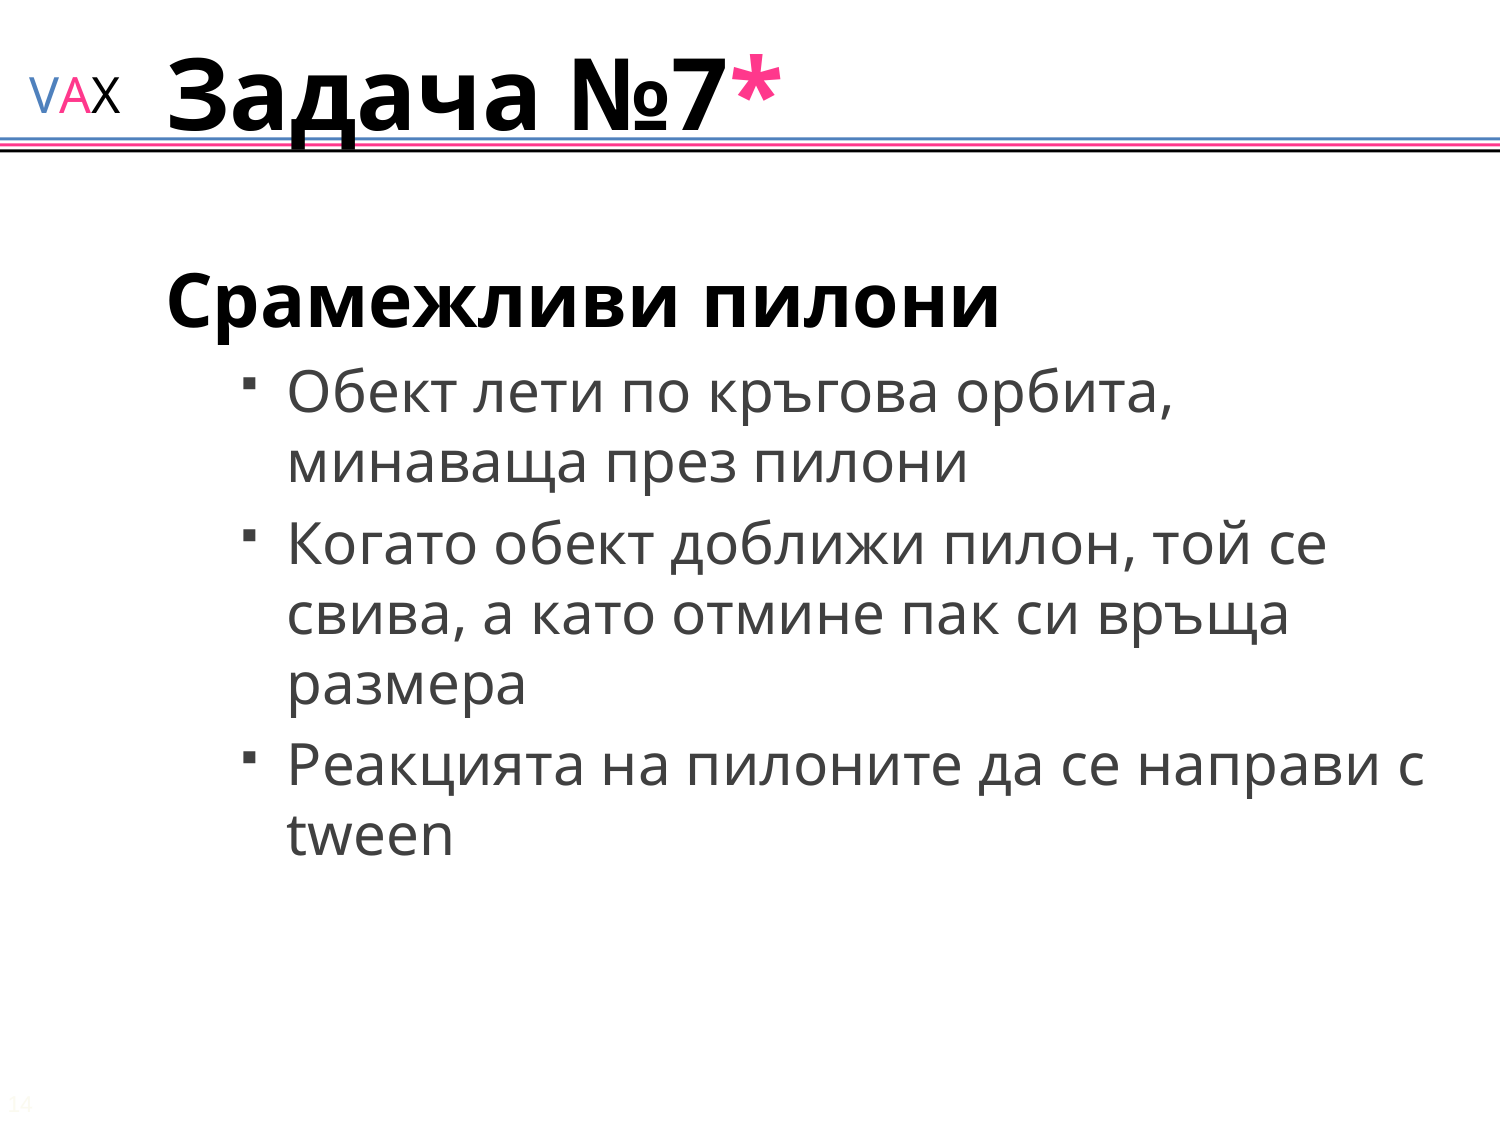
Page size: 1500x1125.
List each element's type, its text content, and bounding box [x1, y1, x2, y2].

title Задача №7* [0, 37, 1500, 144]
list Срамежливи пилони Обект лети по кръгова орбита, минаваща през пилони Когато обект доближи пилон, той се свива, а като отмине пак си връща размера Реакцията на пилоните да се направи с tween [150, 200, 1488, 1113]
